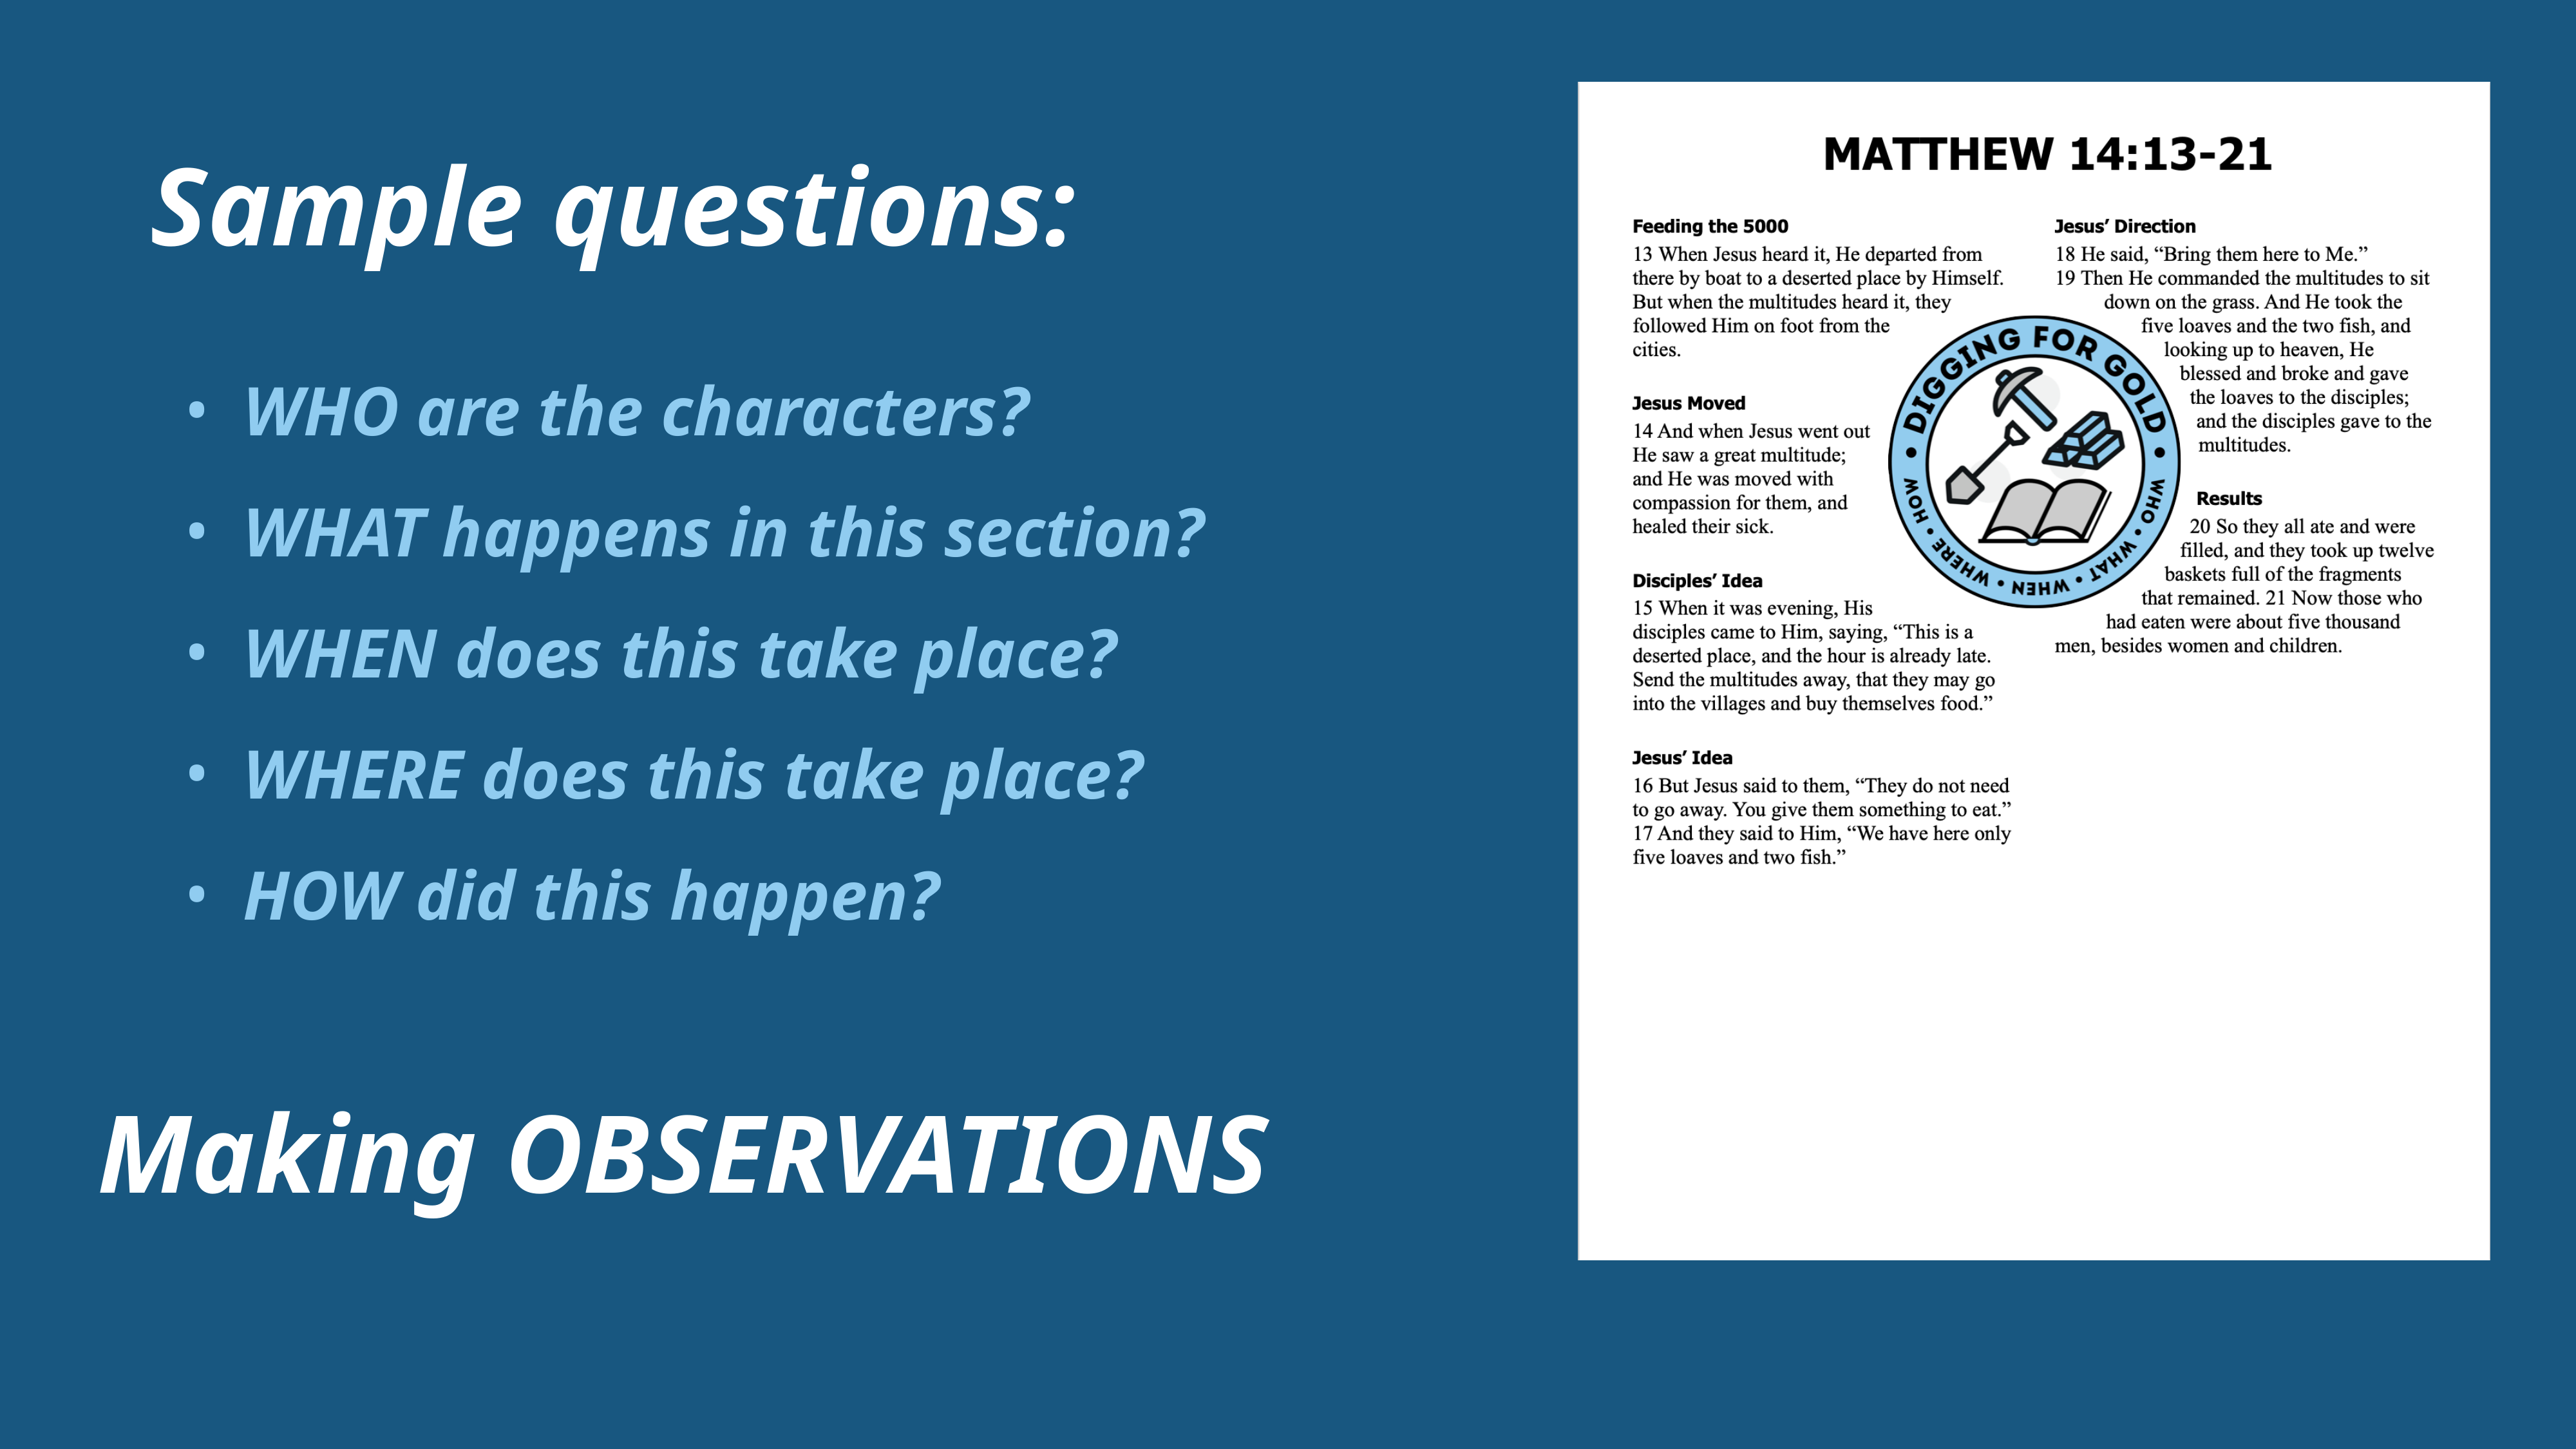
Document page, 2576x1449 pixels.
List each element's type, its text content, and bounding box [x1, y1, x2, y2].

text_box WHO are the characters? [178, 379, 1387, 455]
text_box WHERE does this take place? [178, 742, 1387, 818]
text_box WHAT happens in this section? [178, 500, 1387, 576]
text_box Making OBSERVATIONS [91, 1105, 1368, 1220]
picture [1577, 82, 2490, 1260]
text_box Sample questions: [145, 158, 1421, 272]
text_box WHEN does this take place? [178, 621, 1387, 697]
text_box HOW did this happen? [178, 863, 1387, 939]
